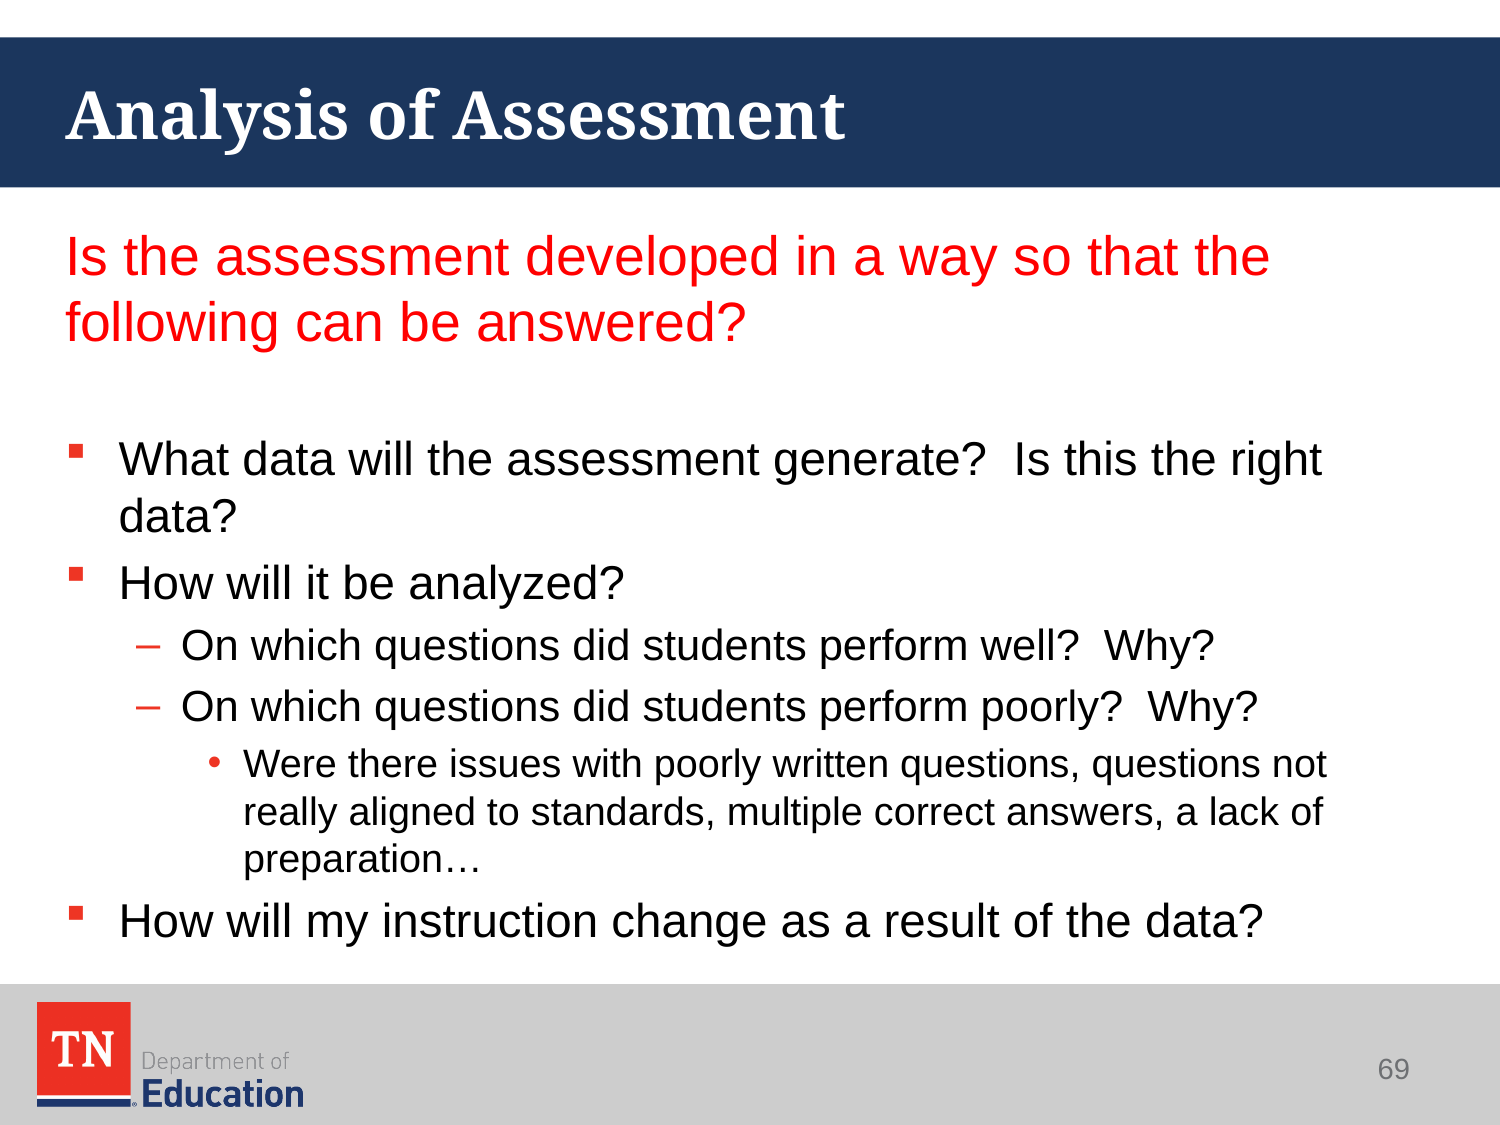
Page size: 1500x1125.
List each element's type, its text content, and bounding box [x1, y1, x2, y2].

list Is the assessment developed in a way so that the following can be answered? What data will the assessment generate? Is this the right data? How will it be analyzed? On which questions did students perform well? Why? On which questions did students perform poorly? Why? Were there issues with poorly written questions, questions not really aligned to standards, multiple correct answers, a lack of preparation… How will my instruction change as a result of the data? [50, 212, 1425, 955]
picture [37, 1002, 303, 1107]
title Analysis of Assessment [50, 37, 1413, 188]
slide_number 69 [1350, 1042, 1425, 1103]
